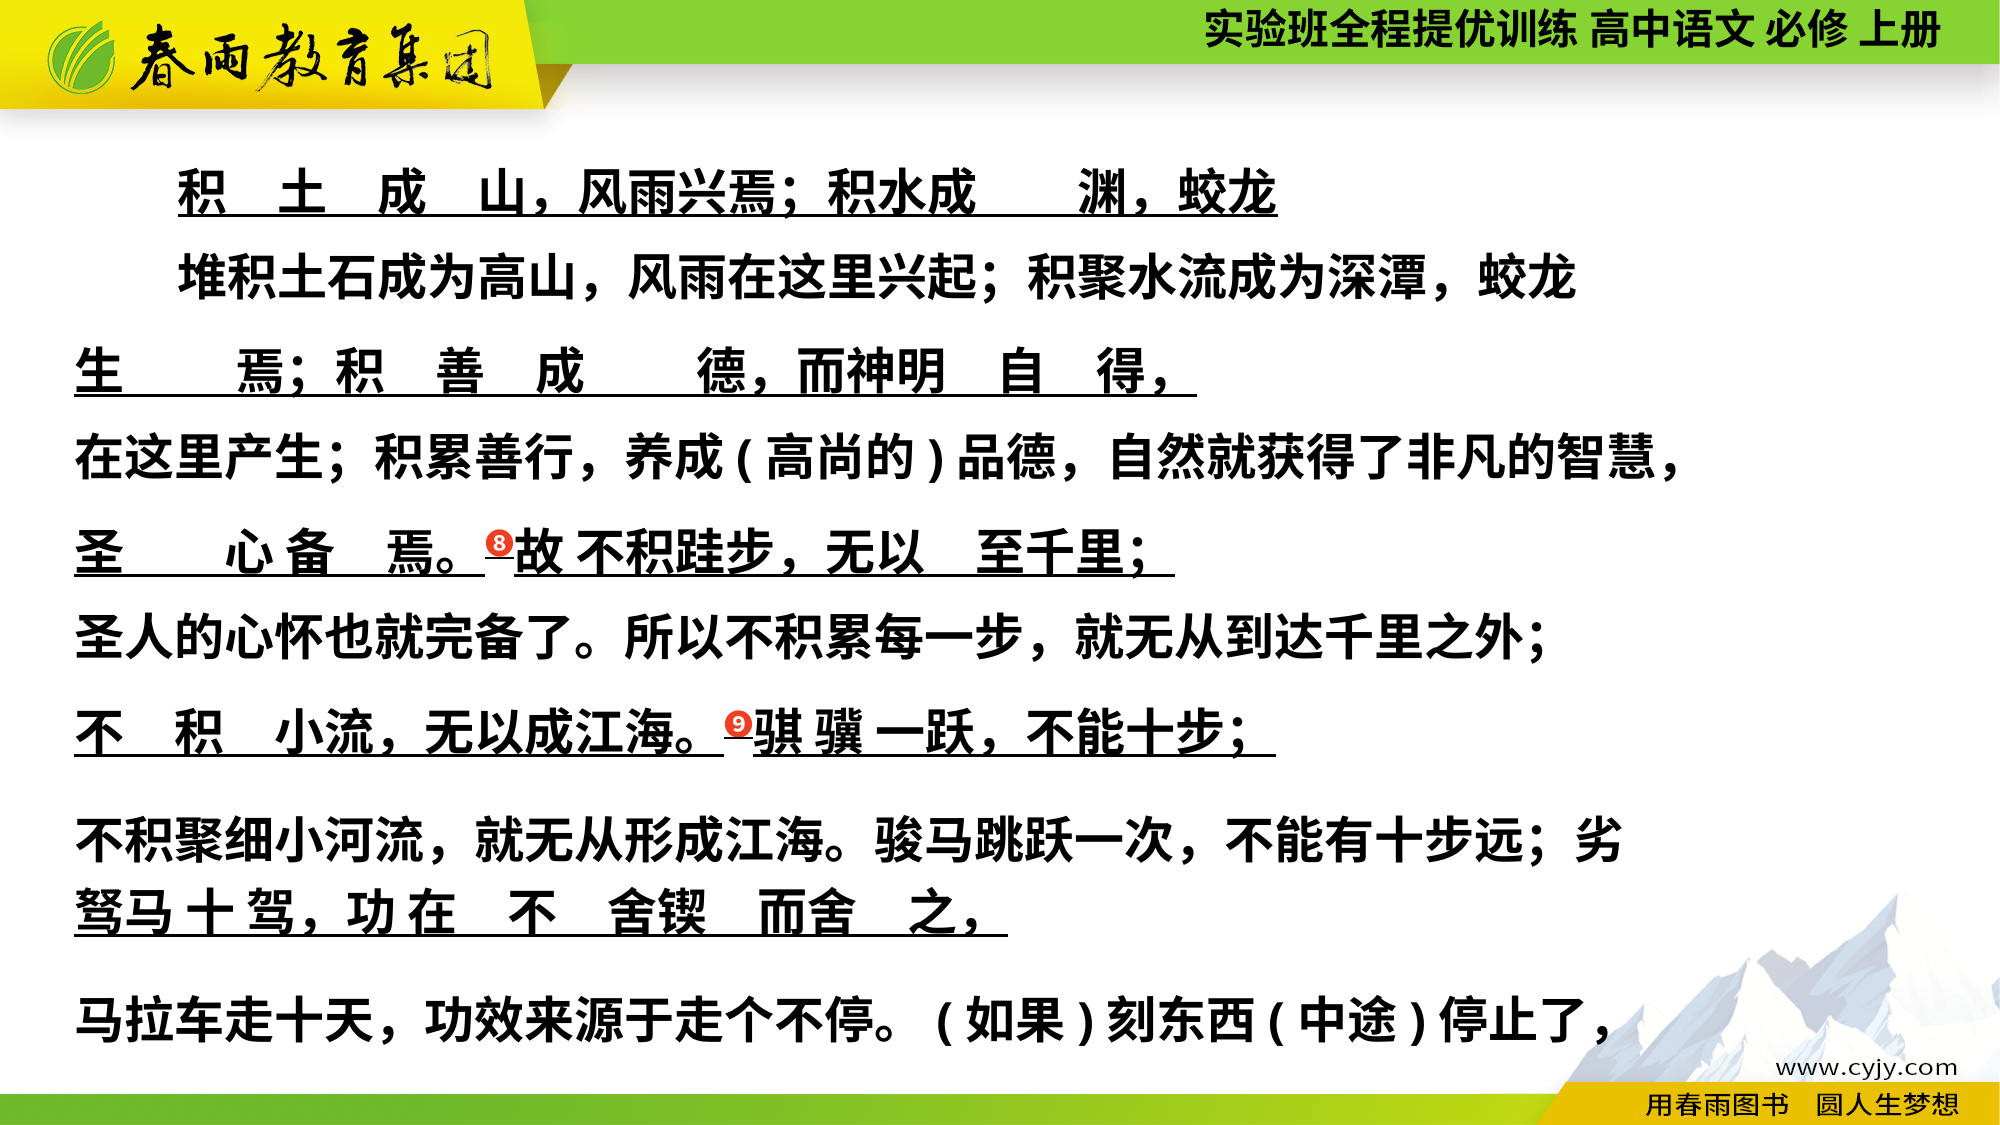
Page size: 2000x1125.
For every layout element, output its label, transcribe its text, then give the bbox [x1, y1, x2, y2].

picture [0, 0, 2000, 1125]
text_box 堆积土石成为高山，风雨在这里兴起；积聚水流成为深潭，蛟龙 在这里产生；积累善行，养成(高尚的)品德，自然就获得了非凡的智慧， 圣人的心怀也就完备了。所以不积累每一步，就无从到达千里之外； 不积聚细小河流，就无从形成江海。骏马跳跃一次，不能有十步远；劣 马拉车走十天，功效来源于走个不停。(如果)刻东西(中途)停止了， [59, 208, 1944, 1056]
